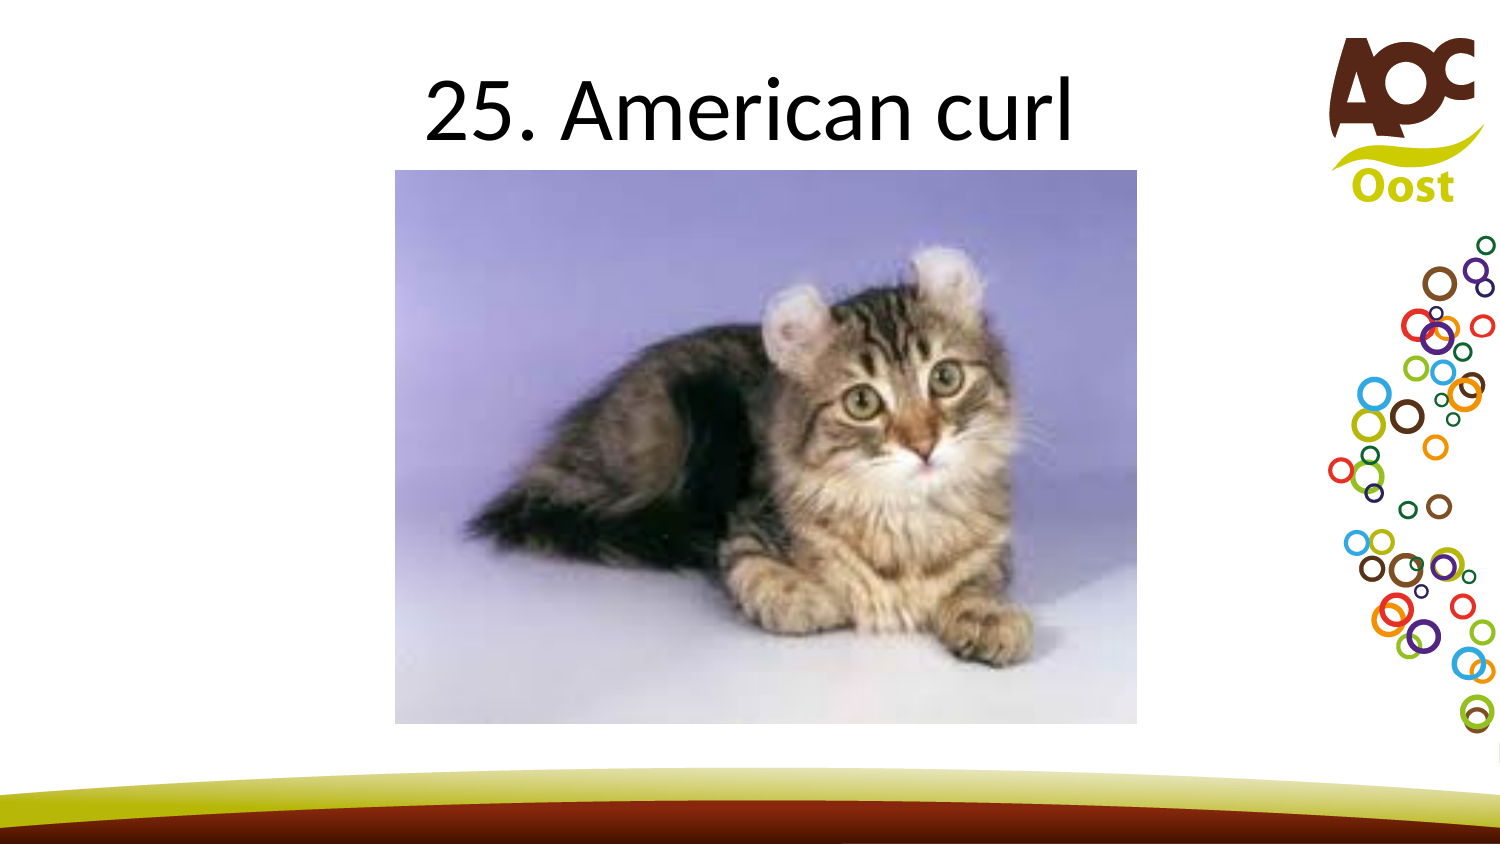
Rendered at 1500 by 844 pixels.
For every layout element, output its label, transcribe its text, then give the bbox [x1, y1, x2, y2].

title 25. American curl [75, 33, 1425, 175]
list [395, 170, 1138, 724]
picture [0, 0, 1500, 844]
